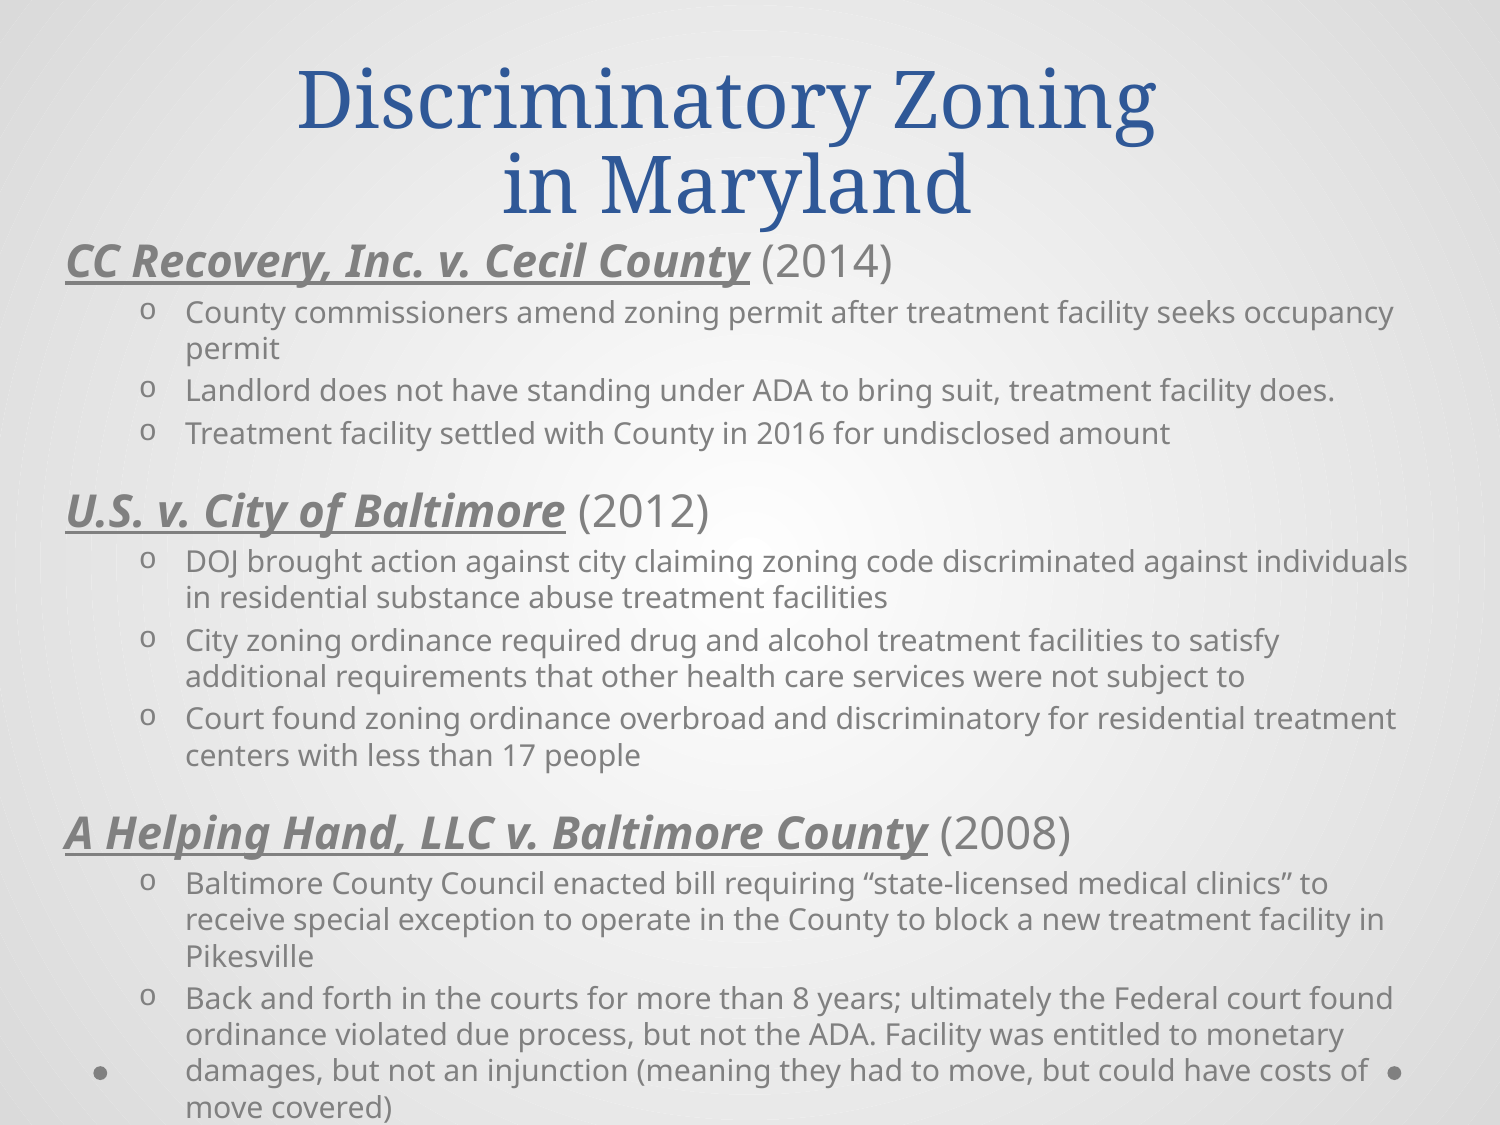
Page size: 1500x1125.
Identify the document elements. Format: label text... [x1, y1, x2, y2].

list CC Recovery, Inc. v. Cecil County (2014) County commissioners amend zoning permit after treatment facility seeks occupancy permit Landlord does not have standing under ADA to bring suit, treatment facility does. Treatment facility settled with County in 2016 for undisclosed amount U.S. v. City of Baltimore (2012) DOJ brought action against city claiming zoning code discriminated against individuals in residential substance abuse treatment facilities City zoning ordinance required drug and alcohol treatment facilities to satisfy additional requirements that other health care services were not subject to Court found zoning ordinance overbroad and discriminatory for residential treatment centers with less than 17 people A Helping Hand, LLC v. Baltimore County (2008) Baltimore County Council enacted bill requiring “state-licensed medical clinics” to receive special exception to operate in the County to block a new treatment facility in Pikesville Back and forth in the courts for more than 8 years; ultimately the Federal court found ordinance violated due process, but not the ADA. Facility was entitled to monetary damages, but not an injunction (meaning they had to move, but could have costs of move covered) [50, 224, 1438, 1125]
title Discriminatory Zoning in Maryland [62, 50, 1413, 224]
